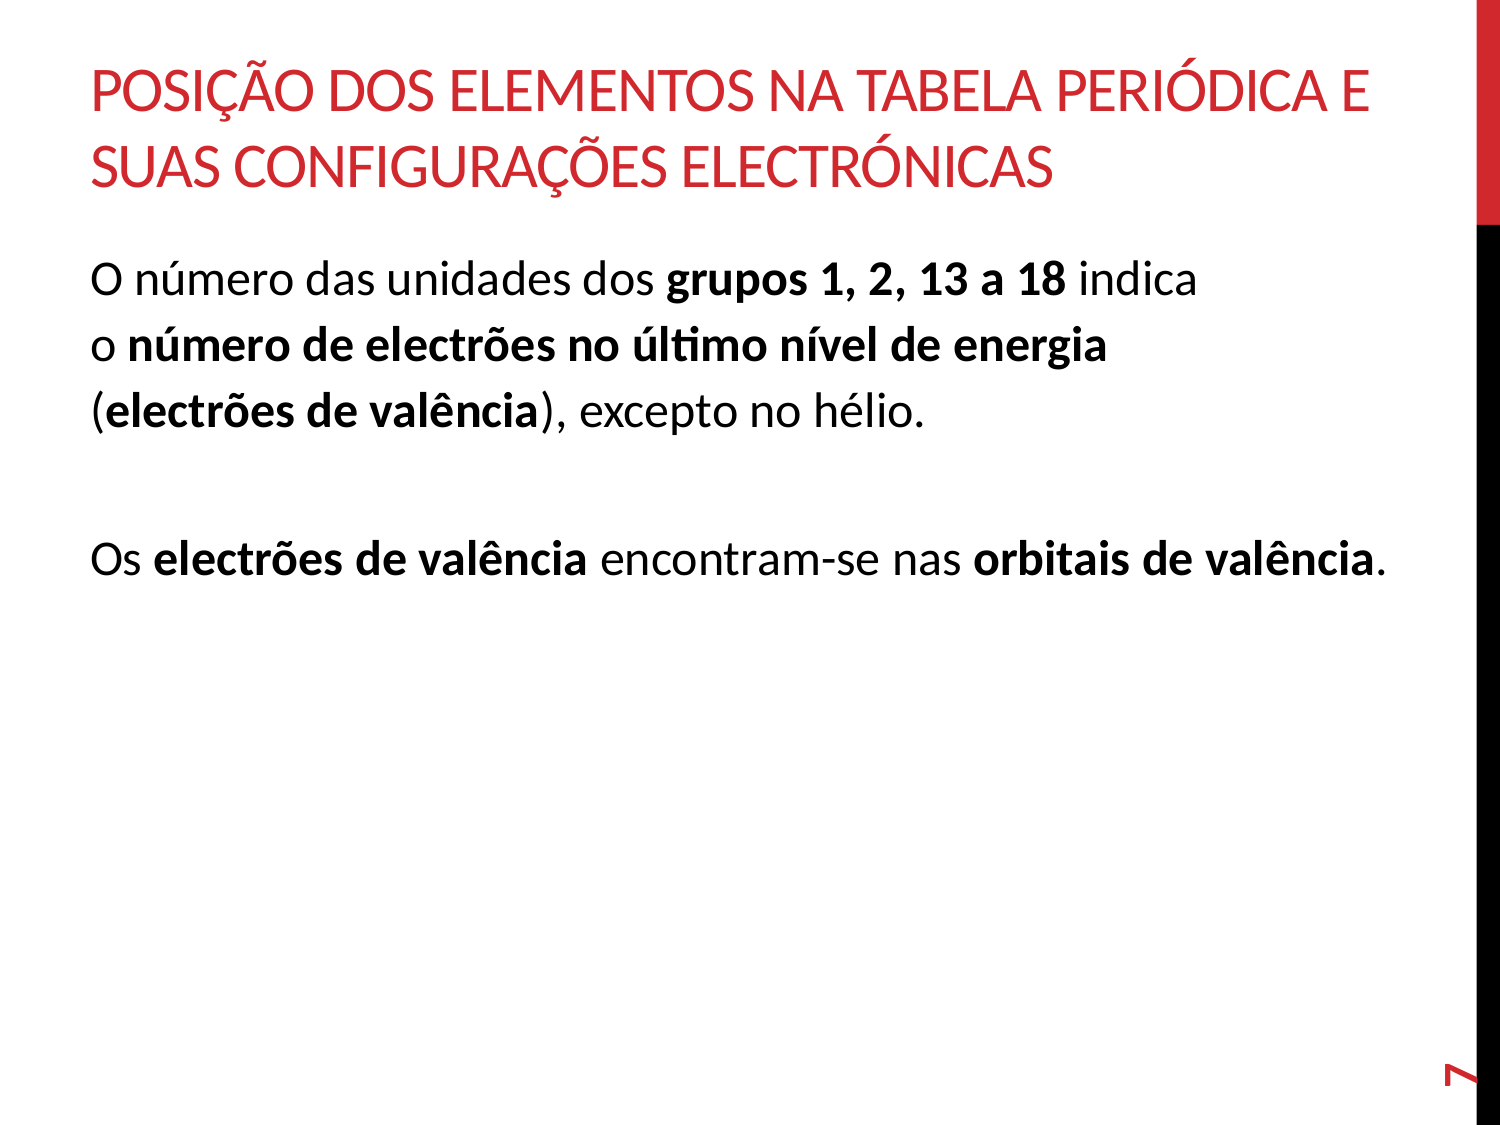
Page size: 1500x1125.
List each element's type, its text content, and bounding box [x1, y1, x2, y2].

slide_number 7 [1427, 887, 1488, 1104]
title Posição dos elementos na Tabela Periódica E SUAS configurações electrónicas [75, 36, 1424, 209]
list O número das unidades dos grupos 1, 2, 13 a 18 indica o número de electrões no último nível de energia (electrões de valência), excepto no hélio. Os electrões de valência encontram-se nas orbitais de valência. [75, 231, 1424, 1047]
